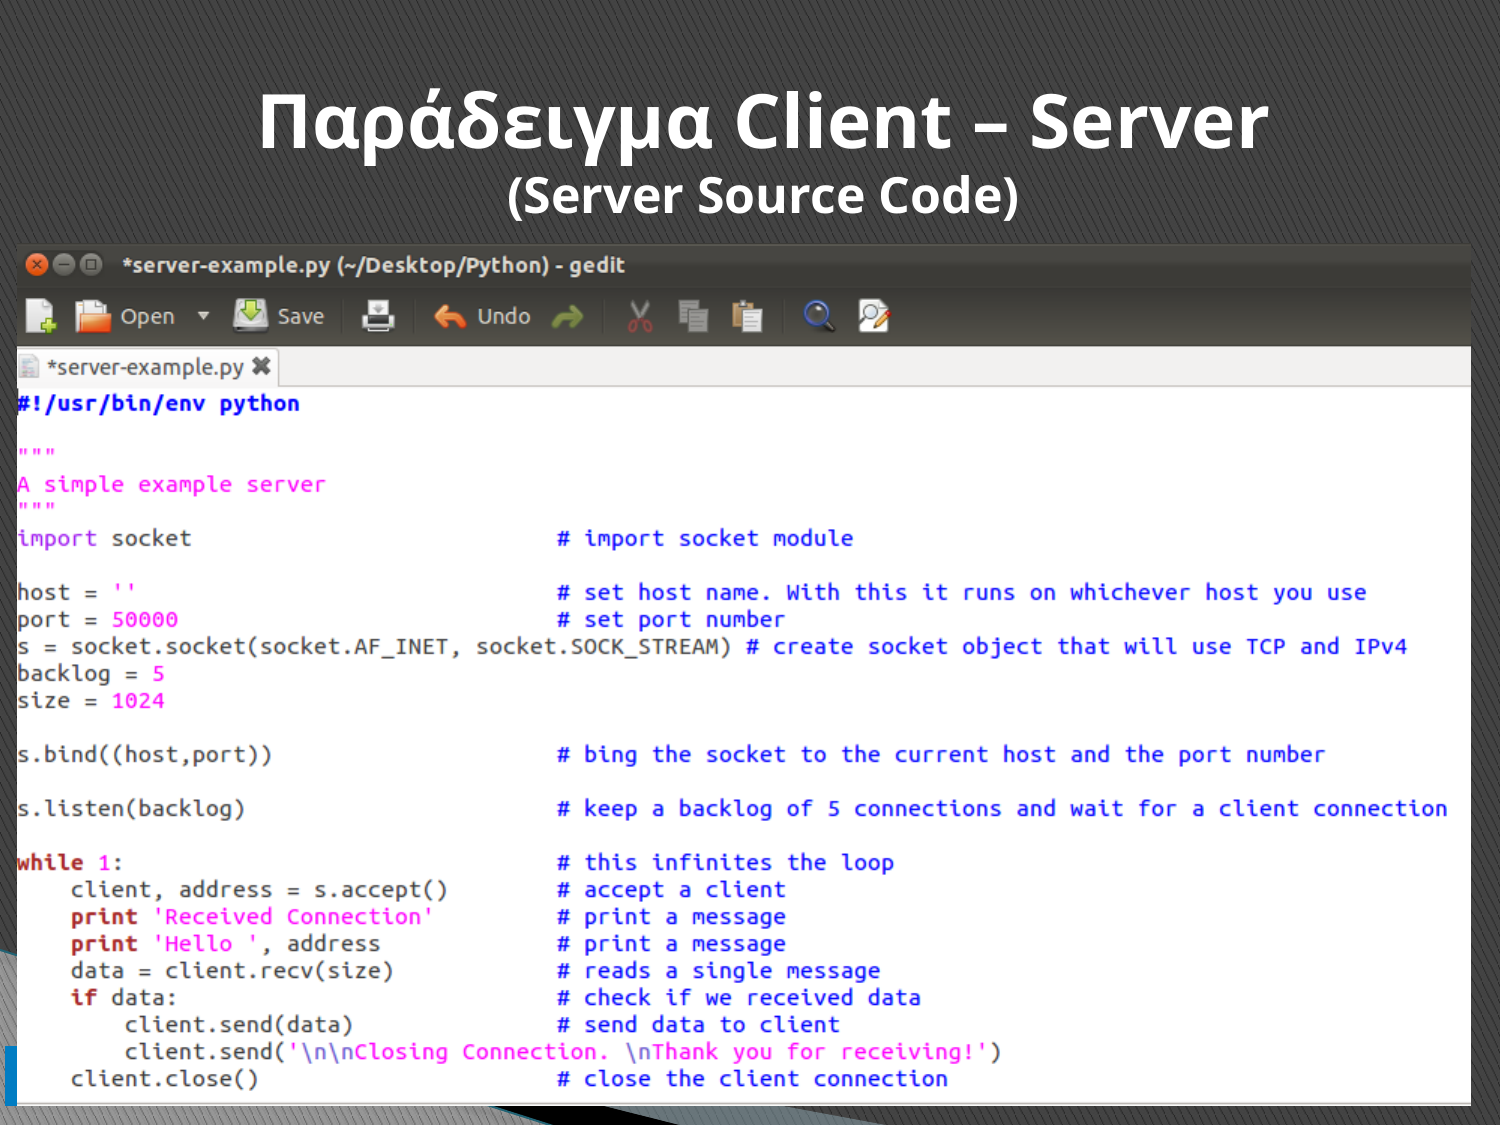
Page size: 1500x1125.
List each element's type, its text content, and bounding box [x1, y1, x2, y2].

picture [5, 243, 1471, 1112]
title Παράδειγμα Client – Server (Server Source Code) [88, 54, 1439, 242]
